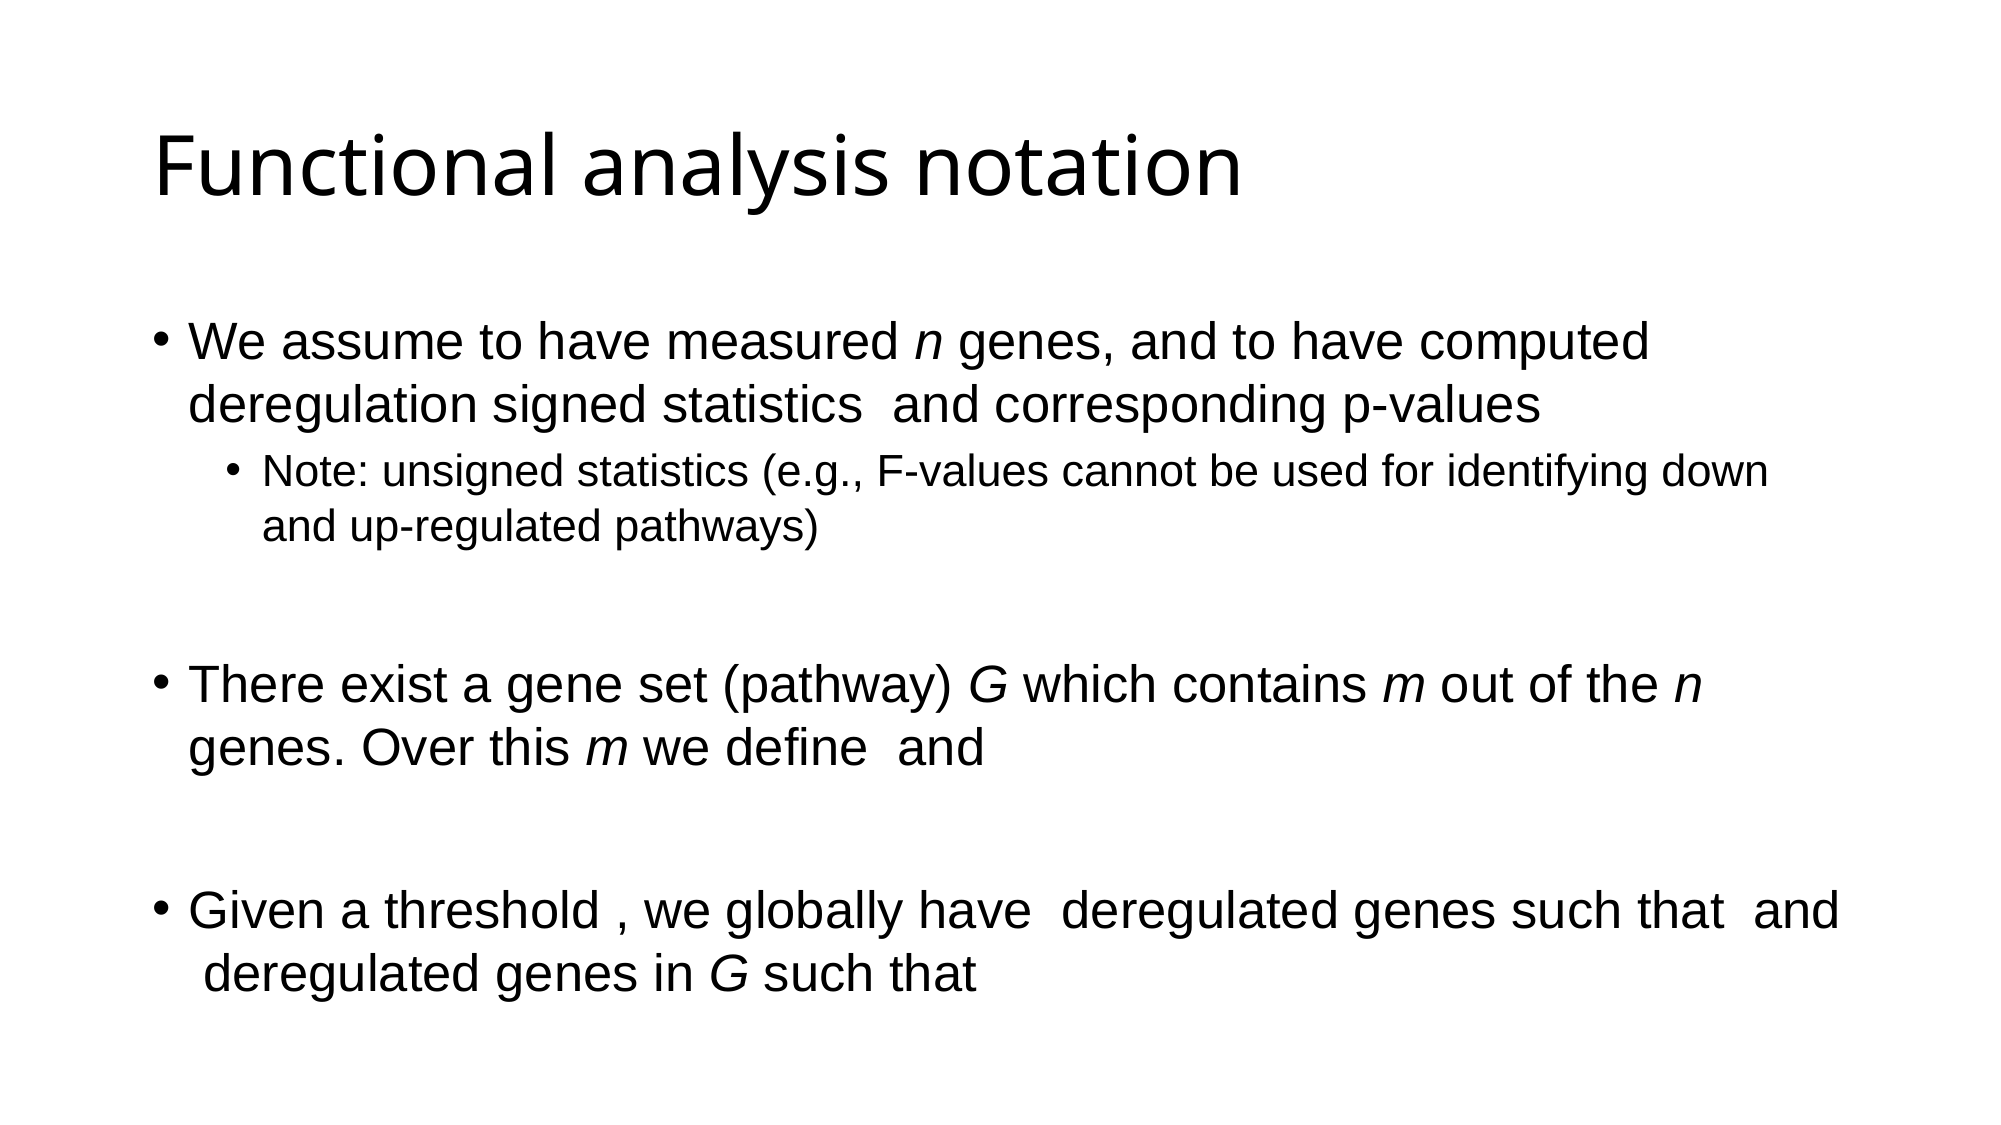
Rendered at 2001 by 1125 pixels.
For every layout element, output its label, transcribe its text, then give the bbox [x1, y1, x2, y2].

title Functional analysis notation [137, 59, 1863, 278]
